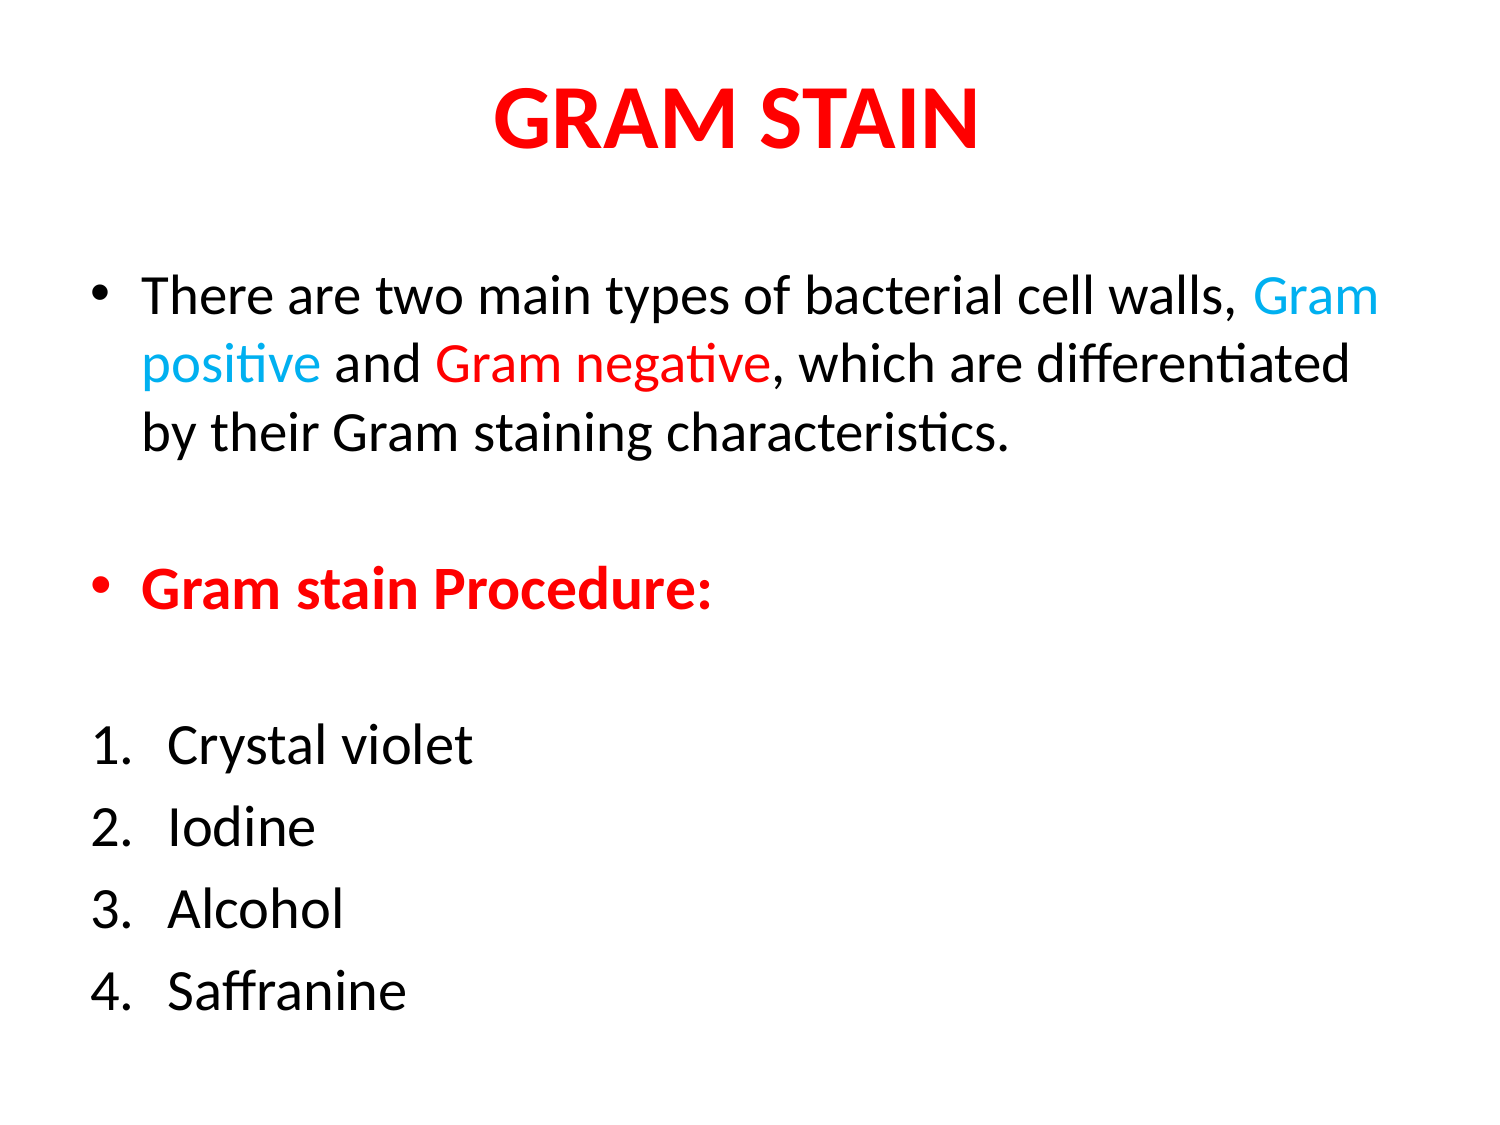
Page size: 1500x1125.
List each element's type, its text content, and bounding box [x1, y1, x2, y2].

text_box GRAM STAIN [87, 49, 1388, 175]
list There are two main types of bacterial cell walls, Gram positive and Gram negative, which are differentiated by their Gram staining characteristics. Gram stain Procedure: Crystal violet Iodine Alcohol Saffranine [75, 249, 1425, 1038]
